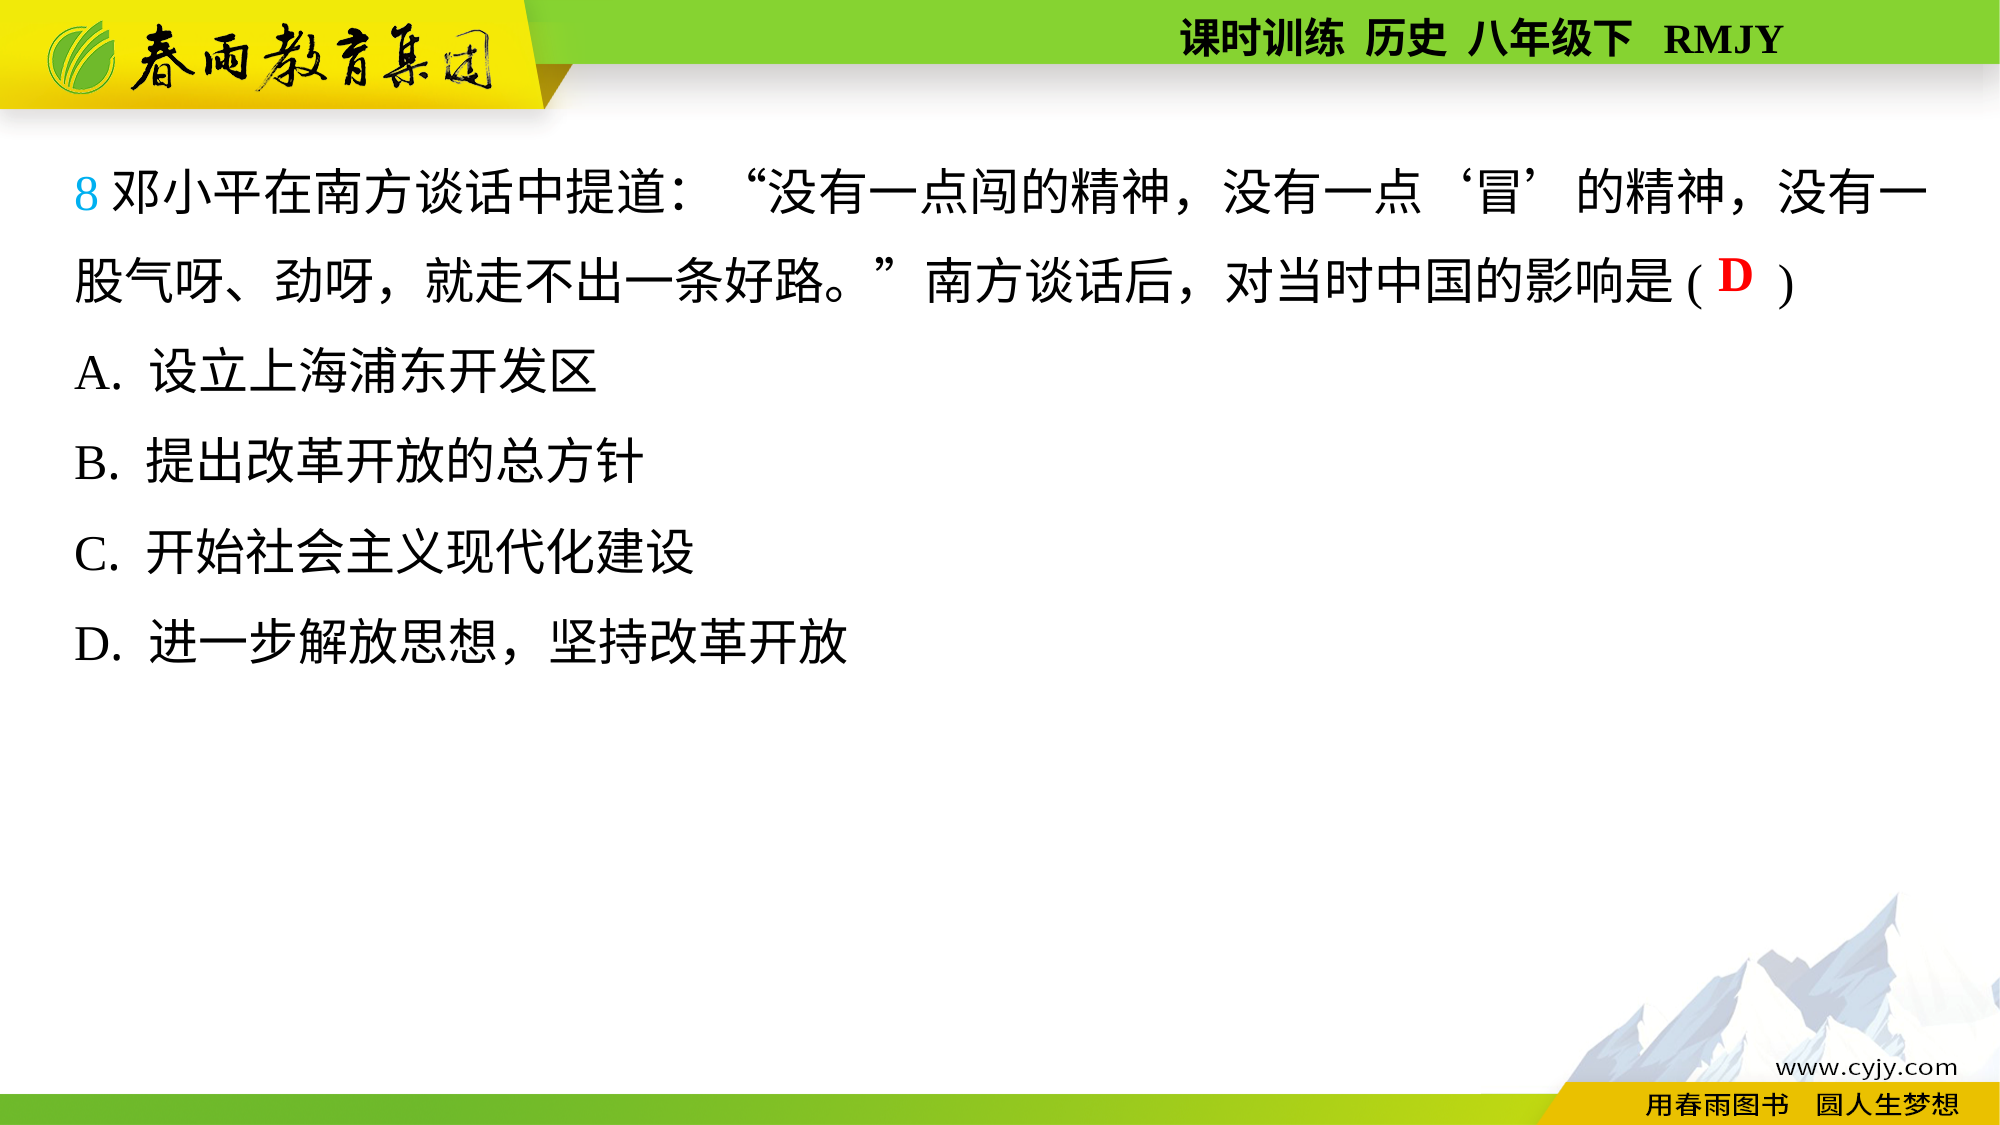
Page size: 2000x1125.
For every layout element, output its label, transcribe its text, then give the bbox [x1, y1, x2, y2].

list 8邓小平在南方谈话中提道：“没有一点闯的精神，没有一点‘冒’的精神，没有一股气呀、劲呀，就走不出一条好路。”南方谈话后，对当时中国的影响是( ) A. 设立上海浦东开发区 B. 提出改革开放的总方针 C. 开始社会主义现代化建设 D. 进一步解放思想，坚持改革开放 [59, 122, 1944, 672]
picture [0, 0, 2000, 1125]
text_box D [1703, 234, 1770, 310]
